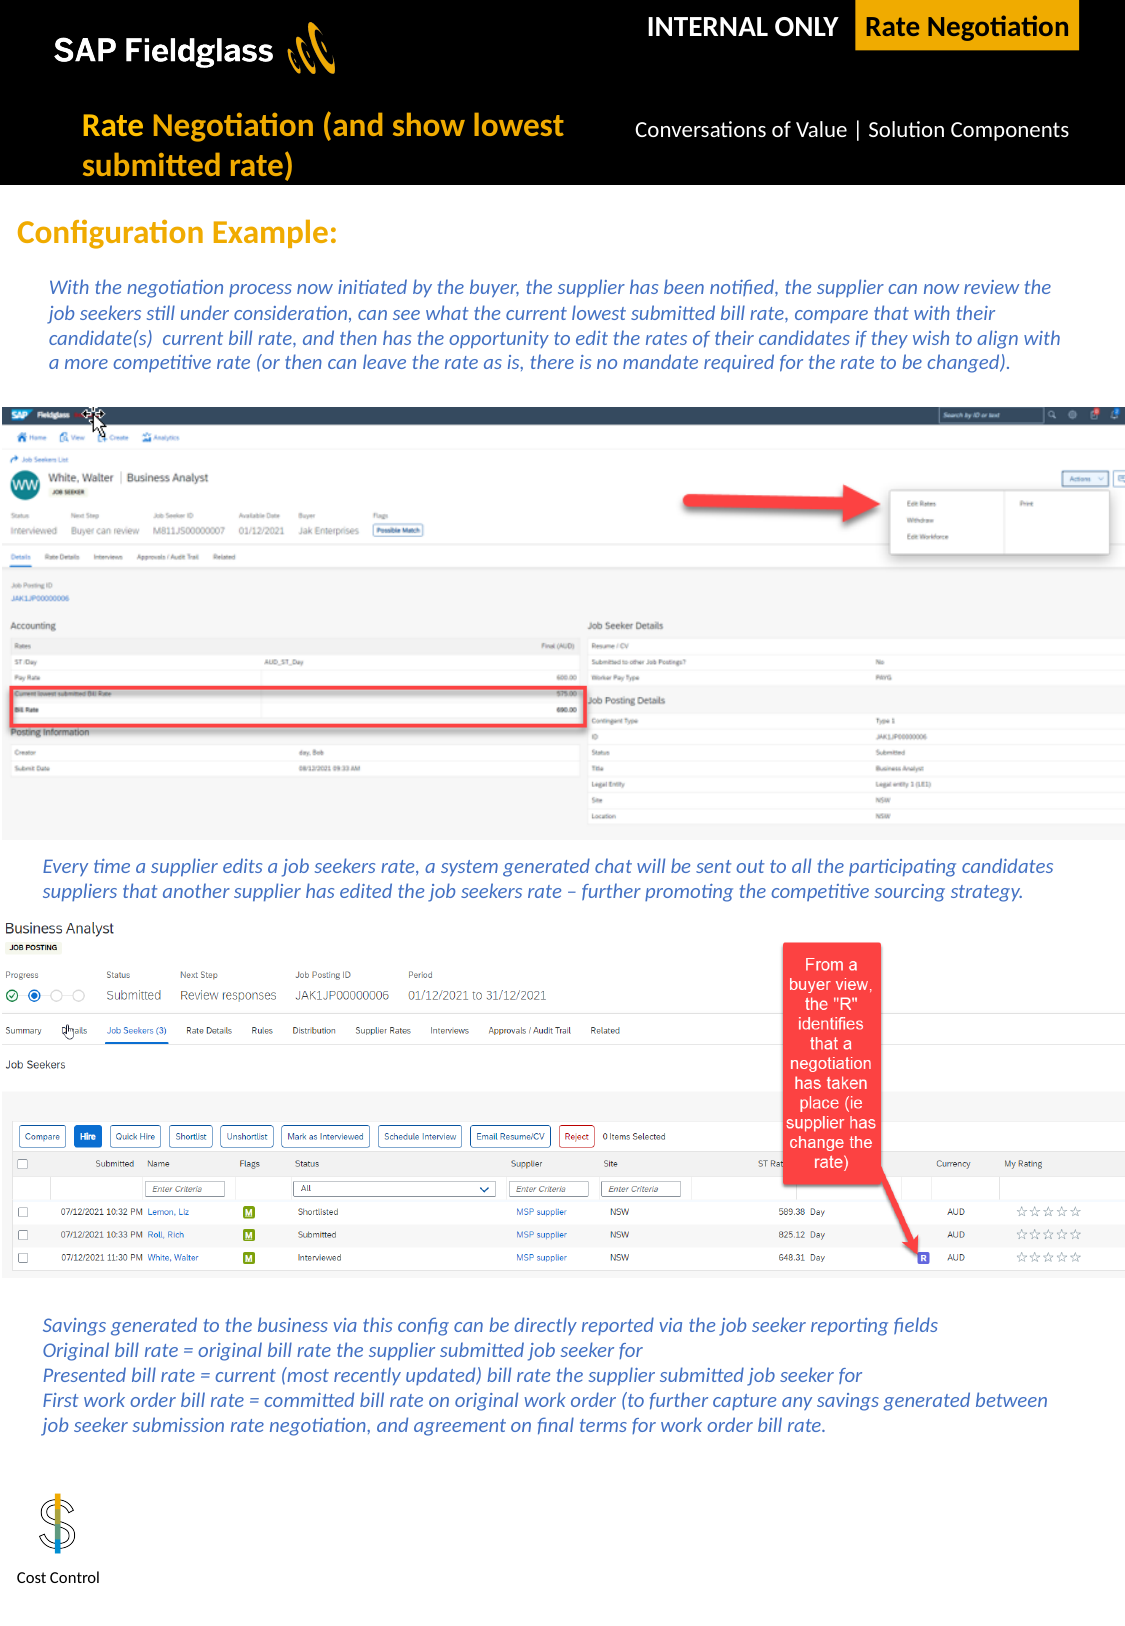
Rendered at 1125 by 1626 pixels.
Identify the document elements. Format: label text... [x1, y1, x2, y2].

picture [2, 917, 1125, 1278]
text_box Configuration Example: [2, 202, 354, 258]
text_box Rate Negotiation [850, 0, 1086, 50]
text_box Conversations of Value | Solution Components [634, 107, 1086, 150]
picture [21, 1488, 93, 1559]
picture [54, 22, 335, 74]
picture [2, 407, 1125, 841]
text_box Savings generated to the business via this config can be directly reported via the job seeker reporting fields Original bill rate = original bill rate the supplier submitted job seeker for Presented bill rate = current (most recently updated) bill rate the supplier submitted job seeker for First work order bill rate = committed bill rate on original work order (to further capture any savings generated between job seeker submission rate negotiation, and agreement on final terms for work order bill rate. [27, 1304, 1081, 1444]
text_box Every time a supplier edits a job seekers rate, a system generated chat will be sent out to all the participating candidates suppliers that another supplier has edited the job seekers rate – further promoting the competitive sourcing strategy. [27, 845, 1079, 917]
text_box Rate Negotiation (and show lowest submitted rate) [66, 96, 634, 191]
text_box With the negotiation process now initiated by the buyer, the supplier has been notified, the supplier can now review the job seekers still under consideration, can see what the current lowest submitted bill rate, compare that with their candidate(s) current bill rate, and then has the opportunity to edit the rates of their candidates if they wish to align with a more competitive rate (or then can leave the rate as is, there is no mandate required for the rate to be changed). [33, 266, 1087, 382]
